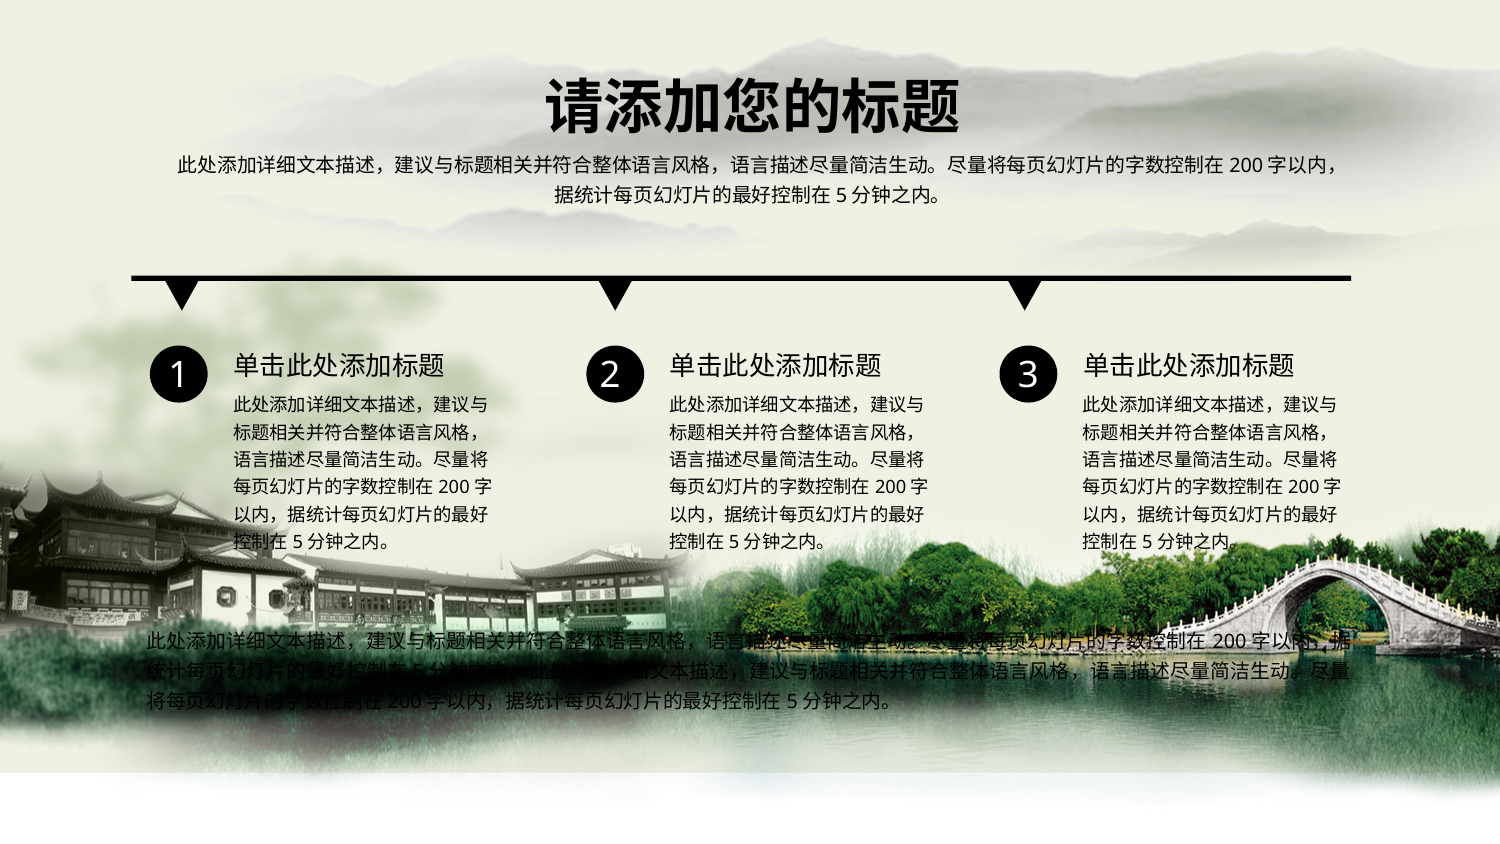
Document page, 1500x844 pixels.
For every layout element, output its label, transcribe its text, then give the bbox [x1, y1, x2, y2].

text_box 此处添加详细文本描述，建议与标题相关并符合整体语言风格，语言描述尽量简洁生动。尽量将每页幻灯片的字数控制在200字以内，据统计每页幻灯片的最好控制在5分钟之内。此处添加详细文本描述，建议与标题相关并符合整体语言风格，语言描述尽量简洁生动。尽量将每页幻灯片的字数控制在200字以内，据统计每页幻灯片的最好控制在5分钟之内。 [146, 623, 1352, 732]
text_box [131, 275, 1352, 311]
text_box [149, 345, 208, 403]
text_box 请添加您的标题 [258, 75, 1247, 147]
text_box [580, 345, 645, 403]
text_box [669, 347, 940, 507]
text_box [999, 345, 1058, 403]
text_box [233, 347, 504, 507]
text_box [1082, 347, 1353, 507]
text_box 此处添加详细文本描述，建议与标题相关并符合整体语言风格，语言描述尽量简洁生动。尽量将每页幻灯片的字数控制在200字以内， 据统计每页幻灯片的最好控制在5分钟之内。 [168, 147, 1337, 207]
picture [0, 0, 1500, 844]
